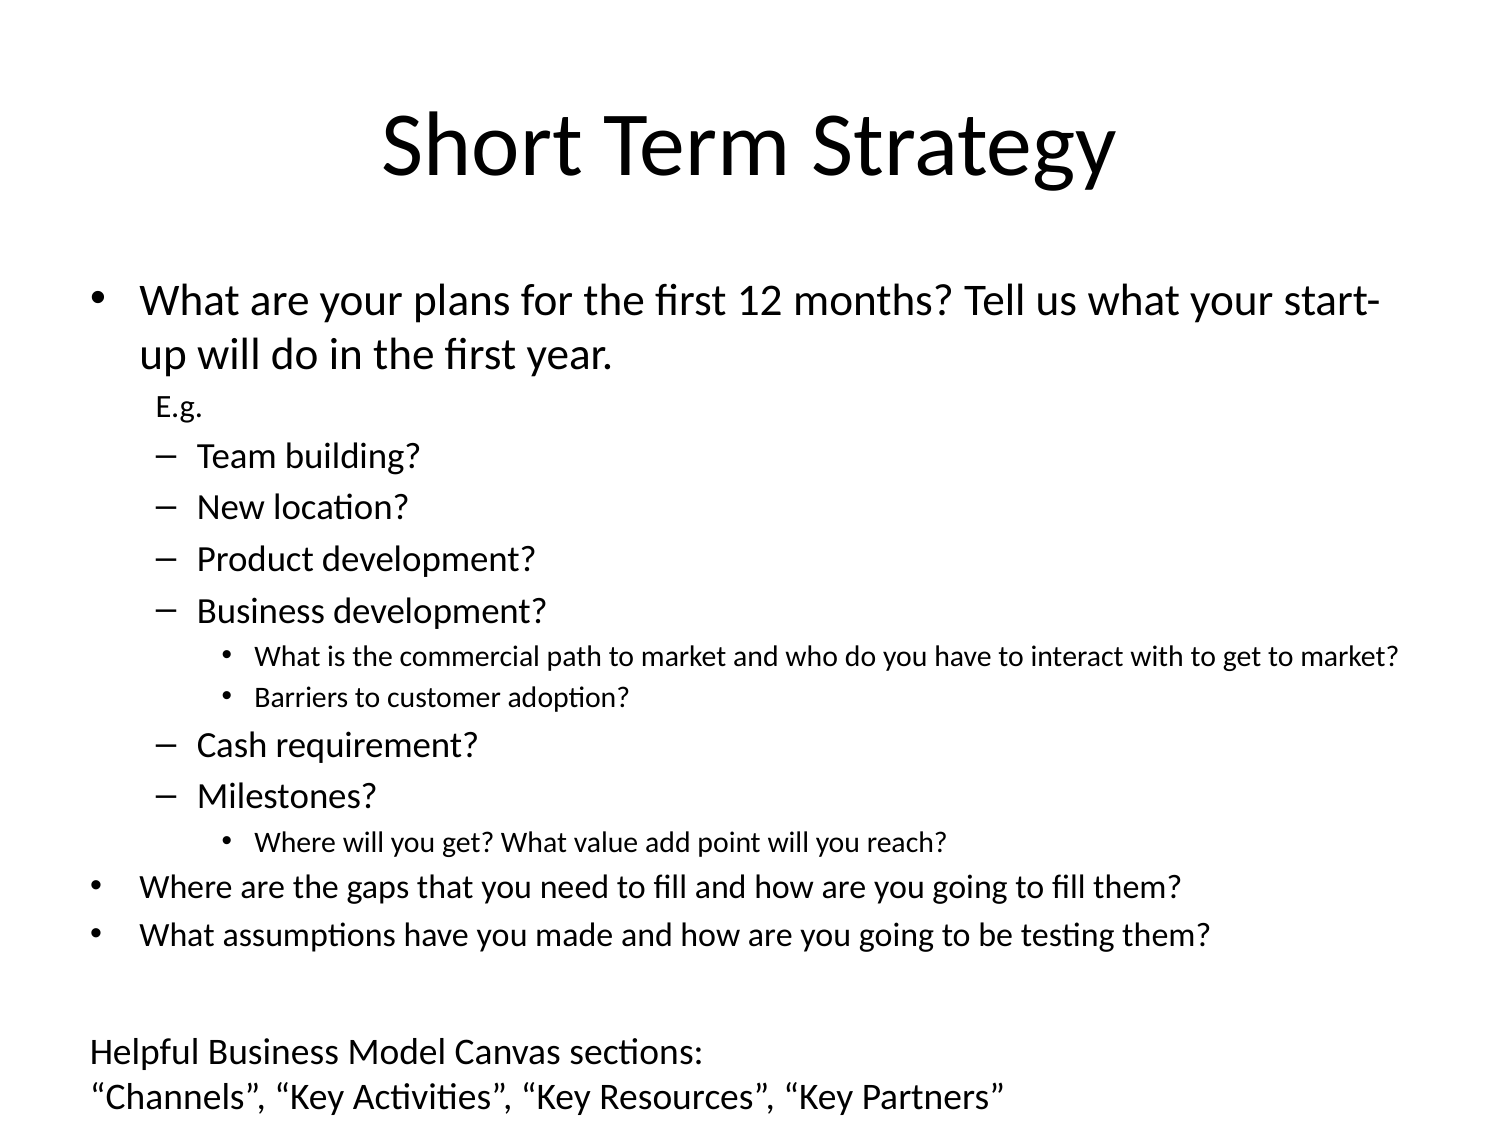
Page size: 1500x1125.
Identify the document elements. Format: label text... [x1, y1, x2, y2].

title Short Term Strategy [75, 45, 1425, 233]
text_box Helpful Business Model Canvas sections: “Channels”, “Key Activities”, “Key Resources”, “Key Partners” [75, 1019, 1093, 1124]
list What are your plans for the first 12 months? Tell us what your start-up will do in the first year. E.g. Team building? New location? Product development? Business development? What is the commercial path to market and who do you have to interact with to get to market? Barriers to customer adoption? Cash requirement? Milestones? Where will you get? What value add point will you reach? Where are the gaps that you need to fill and how are you going to fill them? What assumptions have you made and how are you going to be testing them? [75, 262, 1425, 1000]
